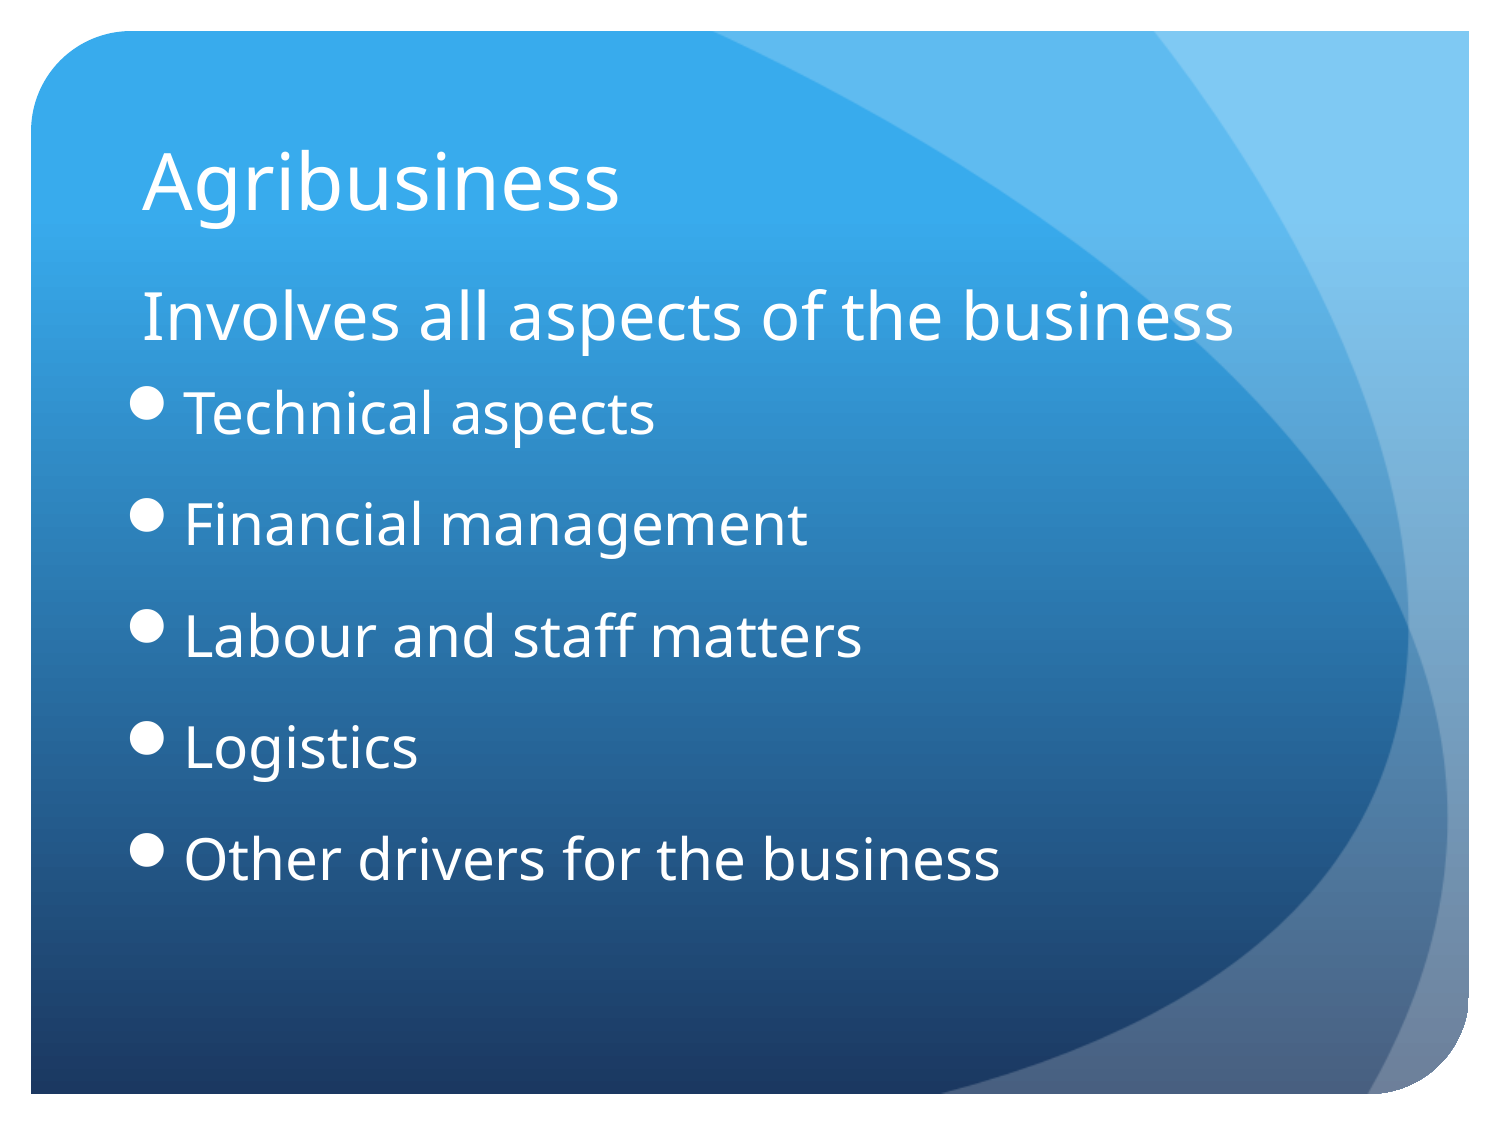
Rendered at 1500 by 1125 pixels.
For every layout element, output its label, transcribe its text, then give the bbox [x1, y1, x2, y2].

title Agribusiness [127, 62, 1372, 234]
list Technical aspects Financial management Labour and staff matters Logistics Other drivers for the business [110, 368, 1355, 907]
text_box Involves all aspects of the business [127, 266, 1337, 362]
picture [24, 30, 1473, 1094]
